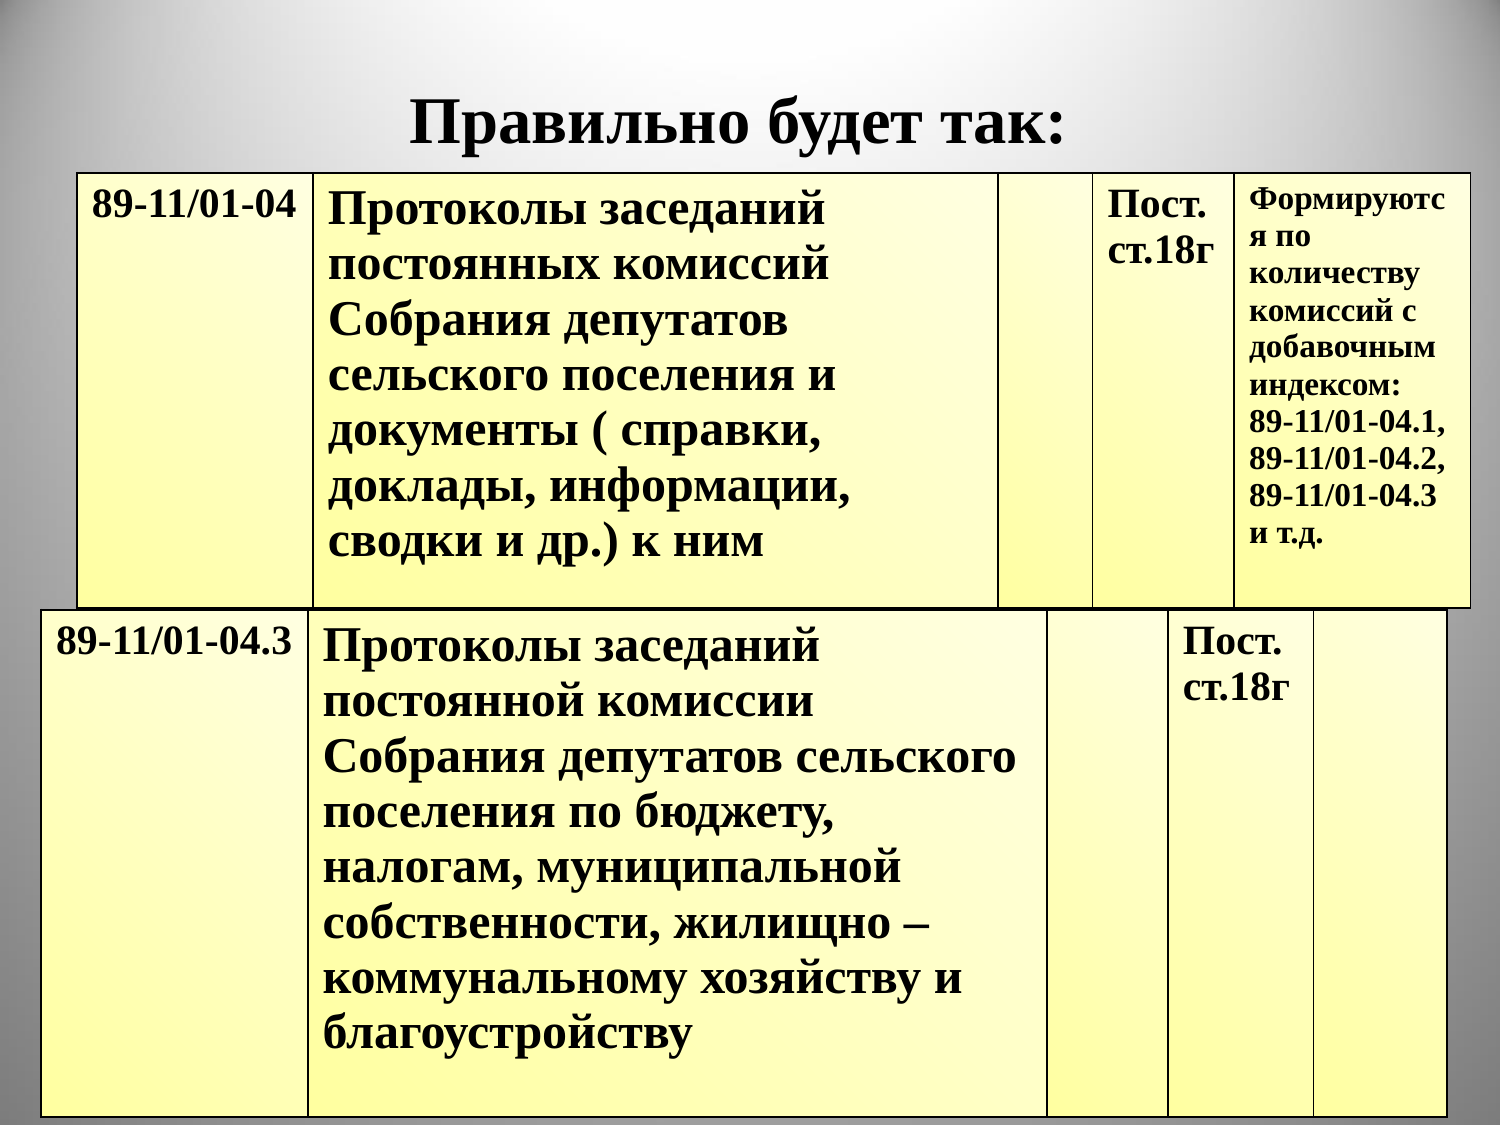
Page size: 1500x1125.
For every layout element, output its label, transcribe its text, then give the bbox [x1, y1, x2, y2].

table_header 89-11/01-04 [78, 174, 312, 607]
table_header Пост. ст.18г [1093, 174, 1233, 607]
table_header [999, 174, 1092, 607]
title Правильно будет так: : [64, 42, 1413, 161]
table_header [1048, 611, 1167, 1116]
picture [0, 0, 1500, 1125]
table_header Пост. ст.18г [1169, 611, 1313, 1116]
table_header Формируются по количеству комиссий с добавочным индексом: 89-11/01-04.1, 89-11/01-04.2, 89-11/01-04.3 и т.д. [1235, 174, 1470, 607]
table_header [1314, 611, 1446, 1116]
table_header Протоколы заседаний постоянных комиссий Собрания депутатов сельского поселения и документы ( справки, доклады, информации, сводки и др.) к ним [314, 174, 997, 607]
table_header Протоколы заседаний постоянной комиссии Собрания депутатов сельского поселения по бюджету, налогам, муниципальной собственности, жилищно – коммунальному хозяйству и благоустройству [309, 611, 1046, 1116]
table_header 89-11/01-04.3 [42, 611, 307, 1116]
